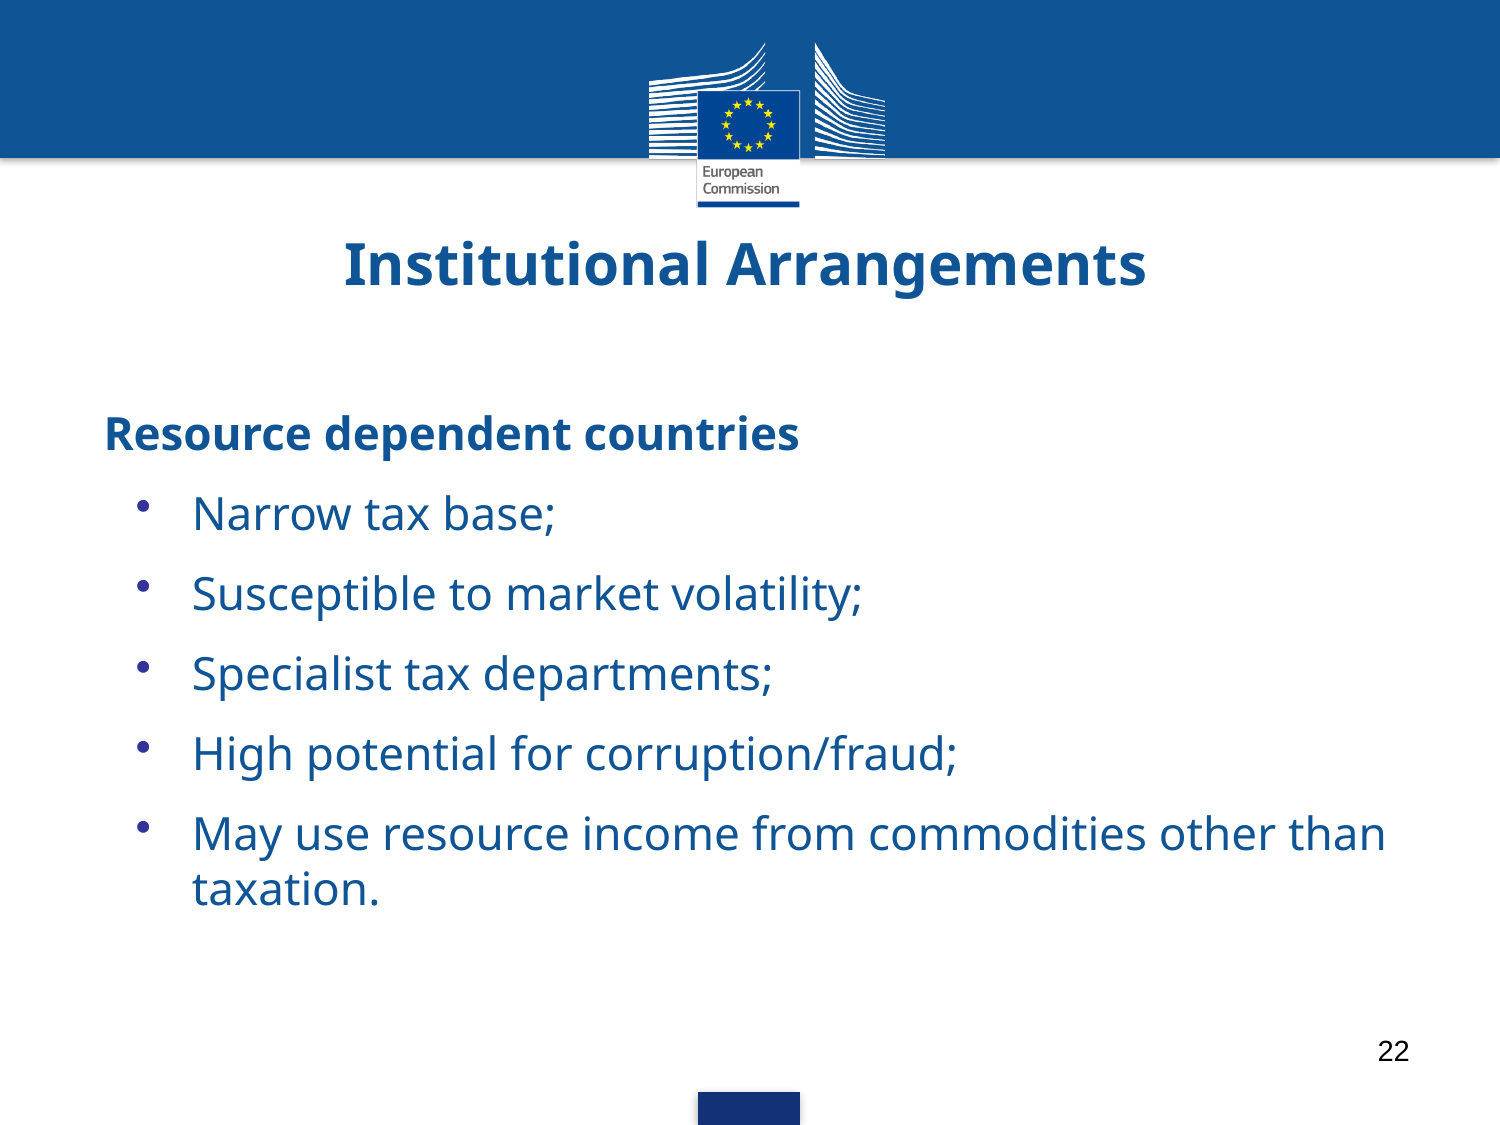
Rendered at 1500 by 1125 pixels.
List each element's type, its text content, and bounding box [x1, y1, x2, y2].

slide_number 22 [1074, 1024, 1426, 1103]
text_box Institutional Arrangements [56, 219, 1436, 305]
list Resource dependent countries Narrow tax base; Susceptible to market volatility; Specialist tax departments; High potential for corruption/fraud; May use resource income from commodities other than taxation. [88, 396, 1439, 965]
picture [649, 42, 885, 208]
